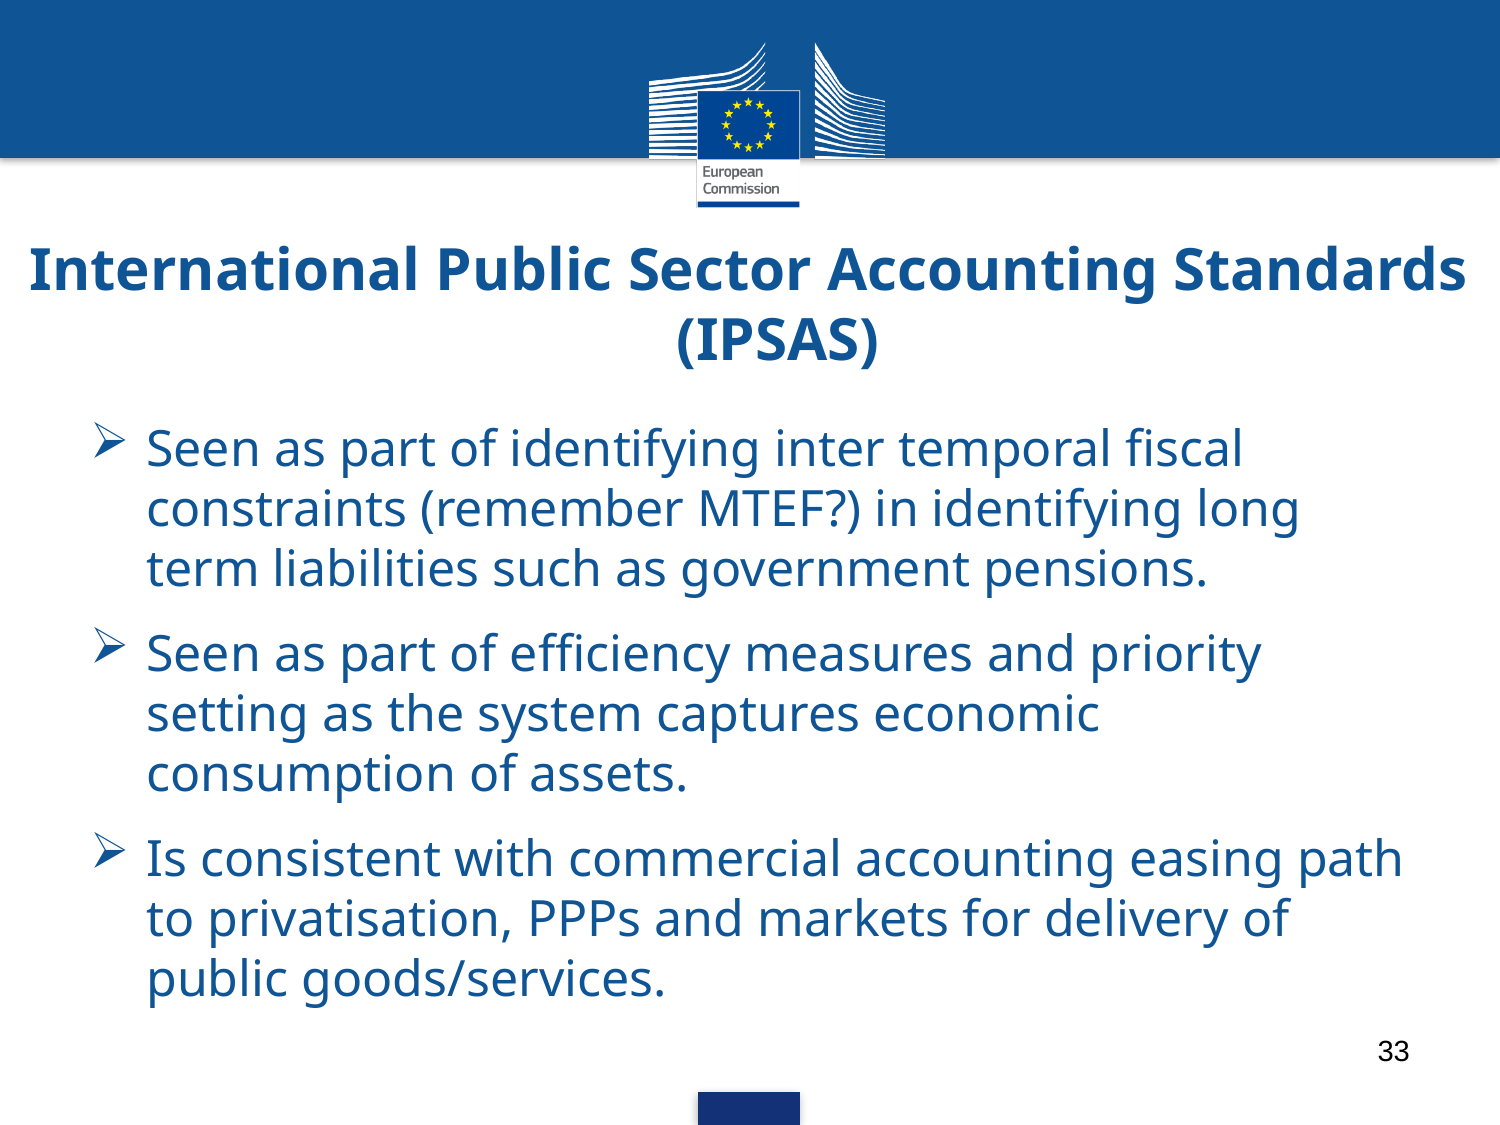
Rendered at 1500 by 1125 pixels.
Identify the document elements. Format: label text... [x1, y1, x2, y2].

slide_number 33 [1074, 1024, 1426, 1103]
title International Public Sector Accounting Standards (IPSAS) [0, 207, 1499, 396]
picture [649, 42, 885, 207]
list Seen as part of identifying inter temporal fiscal constraints (remember MTEF?) in identifying long term liabilities such as government pensions. Seen as part of efficiency measures and priority setting as the system captures economic consumption of assets. Is consistent with commercial accounting easing path to privatisation, PPPs and markets for delivery of public goods/services. [75, 408, 1425, 1025]
